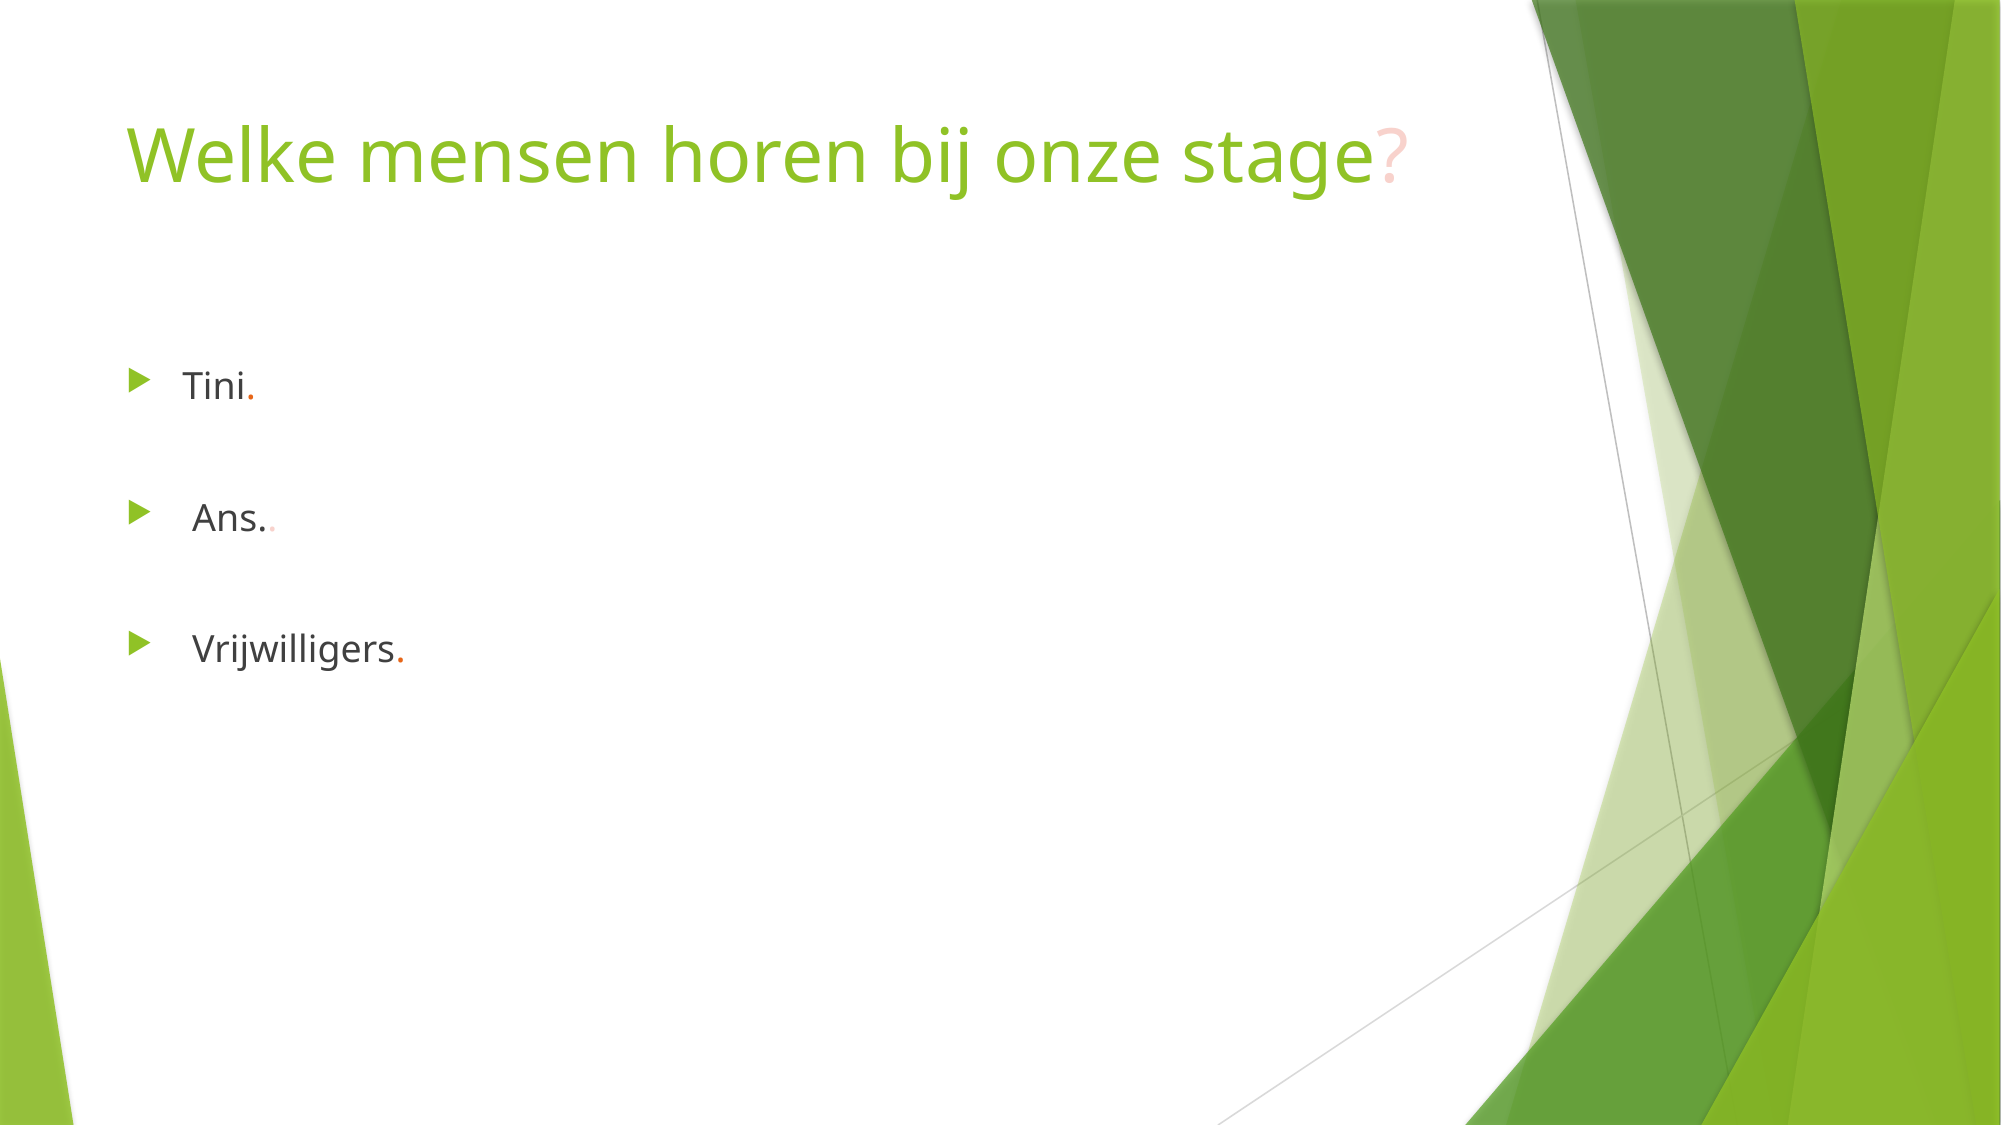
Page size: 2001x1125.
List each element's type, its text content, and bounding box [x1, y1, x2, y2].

list Tini. Ans.. Vrijwilligers. [111, 354, 1522, 992]
title Welke mensen horen bij onze stage? [111, 99, 1522, 317]
